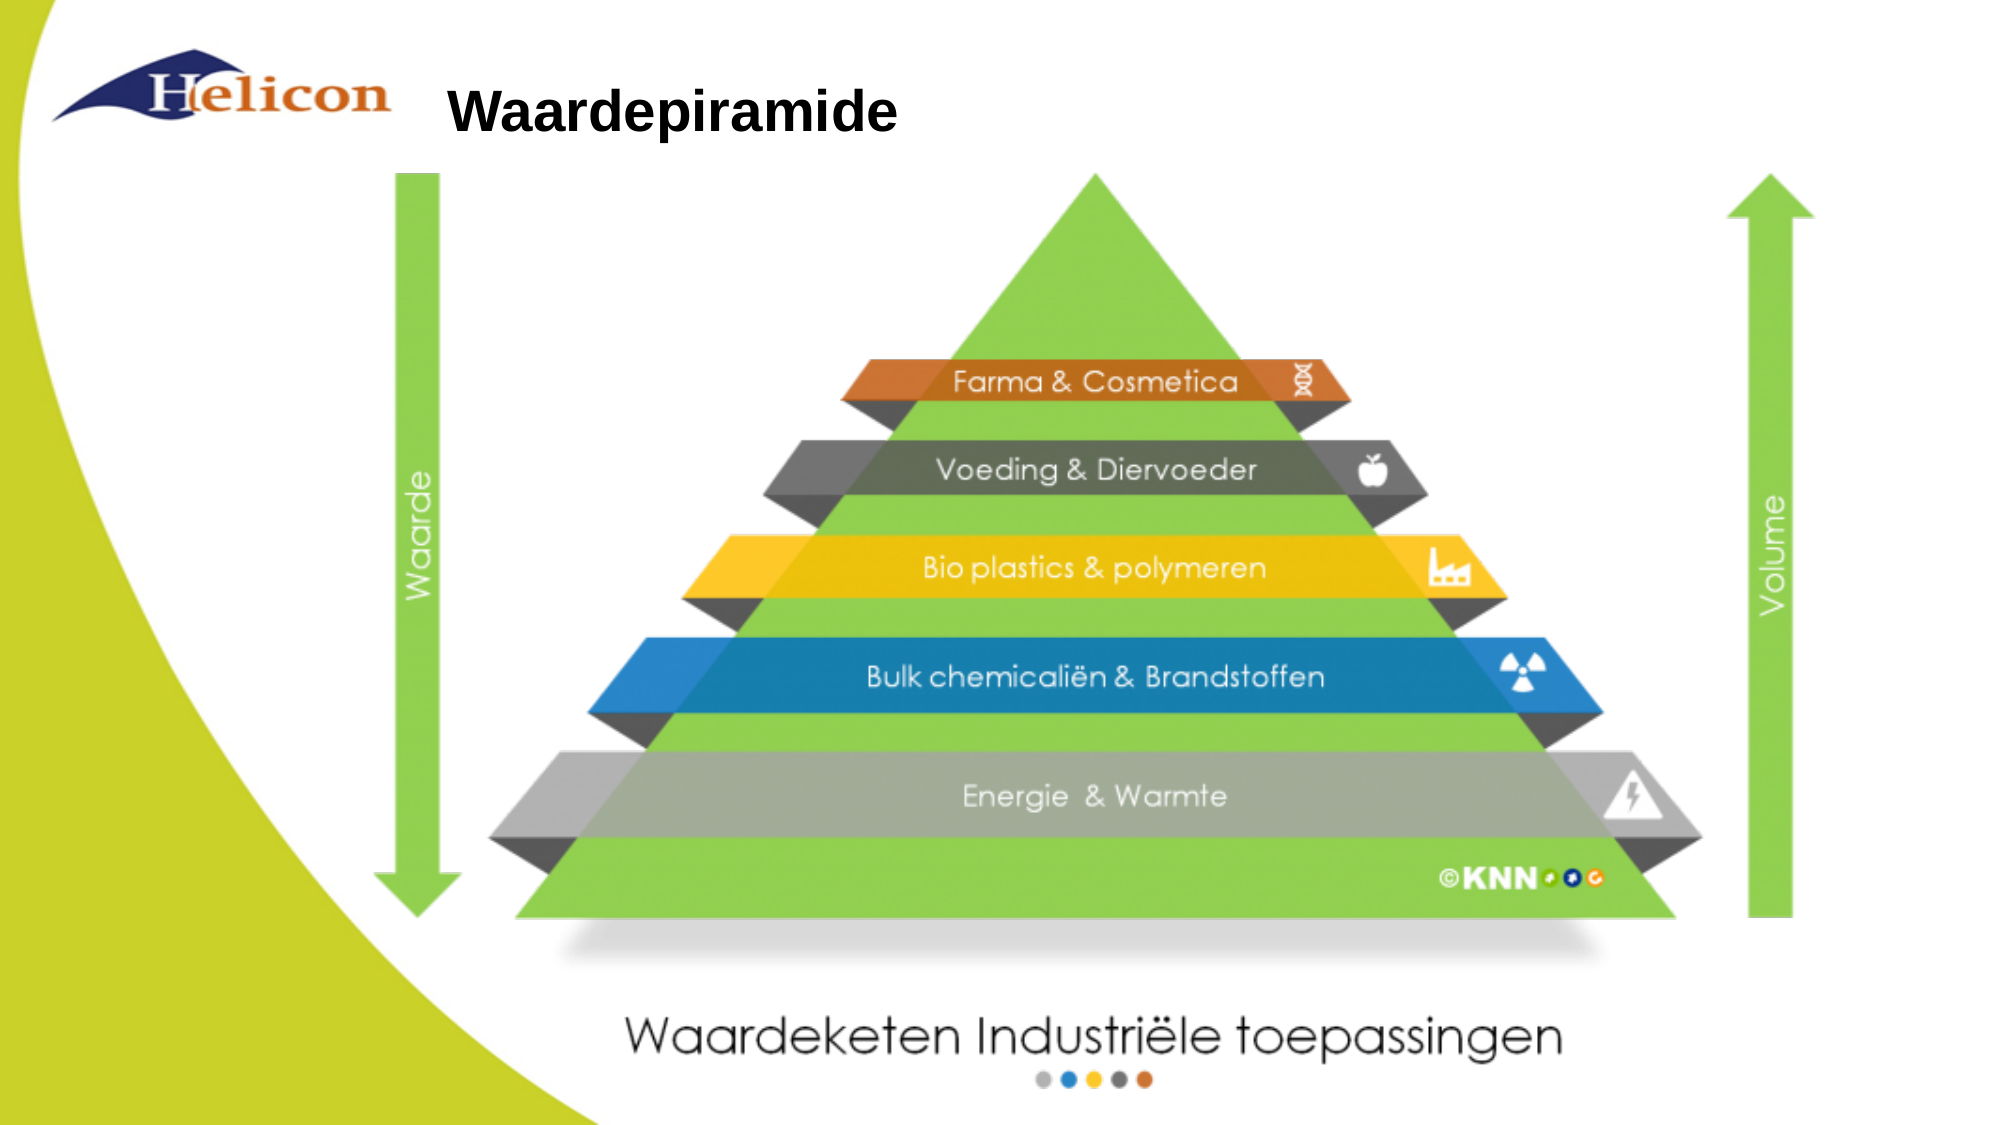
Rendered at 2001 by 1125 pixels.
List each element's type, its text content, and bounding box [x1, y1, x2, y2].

title Waardepiramide [432, 54, 1887, 161]
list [373, 172, 1816, 1125]
picture [0, 0, 2000, 1125]
